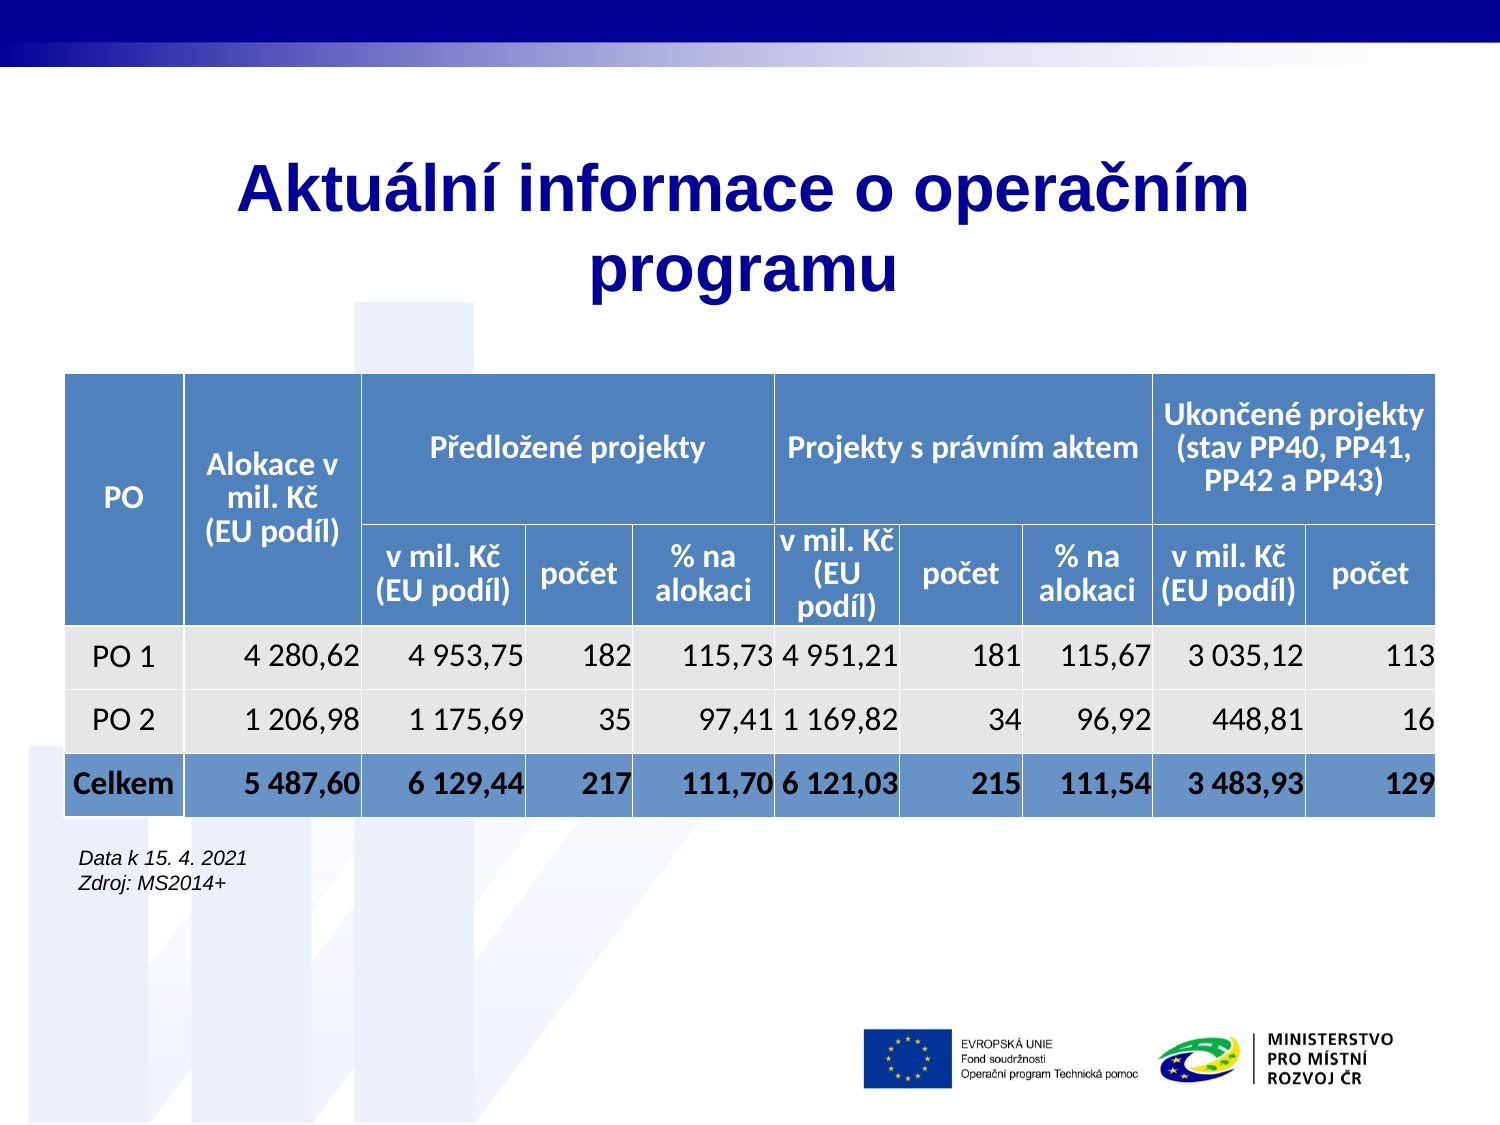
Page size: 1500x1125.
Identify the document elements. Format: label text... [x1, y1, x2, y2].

table_cell počet [1306, 525, 1435, 625]
table_cell 96,92 [1023, 690, 1152, 753]
table_cell 113 [1306, 627, 1435, 689]
table_cell 16 [1306, 690, 1435, 753]
table_cell 6 121,03 [775, 754, 899, 817]
table_cell 34 [900, 690, 1022, 753]
table_cell 1 206,98 [185, 690, 361, 753]
table_cell 3 483,93 [1153, 754, 1305, 817]
table_cell 217 [526, 754, 632, 817]
table_cell 111,70 [633, 754, 774, 817]
table_cell 4 953,75 [362, 627, 525, 689]
table_cell 6 129,44 [362, 754, 525, 817]
title Aktuální informace o operačním programu [63, 137, 1424, 220]
table_cell 5 487,60 [185, 754, 361, 817]
table_cell 448,81 [1153, 690, 1305, 753]
table_header Ukončené projekty (stav PP40, PP41, PP42 a PP43) [1153, 374, 1435, 524]
table_cell PO 2 [65, 690, 183, 753]
table_cell 1 169,82 [775, 690, 899, 753]
table_cell % na alokaci [633, 525, 774, 625]
picture [29, 302, 1412, 1125]
table_cell počet [526, 525, 632, 625]
table_cell 4 951,21 [775, 627, 899, 689]
table_cell 97,41 [633, 690, 774, 753]
table_header Projekty s právním aktem [775, 374, 1152, 524]
table_cell v mil. Kč (EU podíl) [1153, 525, 1305, 625]
table_cell 3 035,12 [1153, 627, 1305, 689]
table_header Předložené projekty [362, 374, 774, 524]
table_cell 115,67 [1023, 627, 1152, 689]
table_cell v mil. Kč (EU podíl) [362, 525, 525, 625]
table_cell 111,54 [1023, 754, 1152, 817]
table_cell 215 [900, 754, 1022, 817]
table_cell 1 175,69 [362, 690, 525, 753]
table_cell v mil. Kč (EU podíl) [775, 525, 899, 625]
table_cell 4 280,62 [185, 627, 361, 689]
table_cell 182 [526, 627, 632, 689]
table_cell % na alokaci [1023, 525, 1152, 625]
table_cell 129 [1306, 754, 1435, 817]
table_cell 35 [526, 690, 632, 753]
table_header Alokace v mil. Kč (EU podíl) [185, 374, 361, 625]
text_box Data k 15. 4. 2021 Zdroj: MS2014+ [63, 837, 314, 903]
table_cell 181 [900, 627, 1022, 689]
table_cell počet [900, 525, 1022, 625]
table_cell Celkem [65, 754, 183, 816]
table_header PO [65, 374, 183, 625]
table_cell 115,73 [633, 627, 774, 689]
table_cell PO 1 [65, 627, 183, 689]
